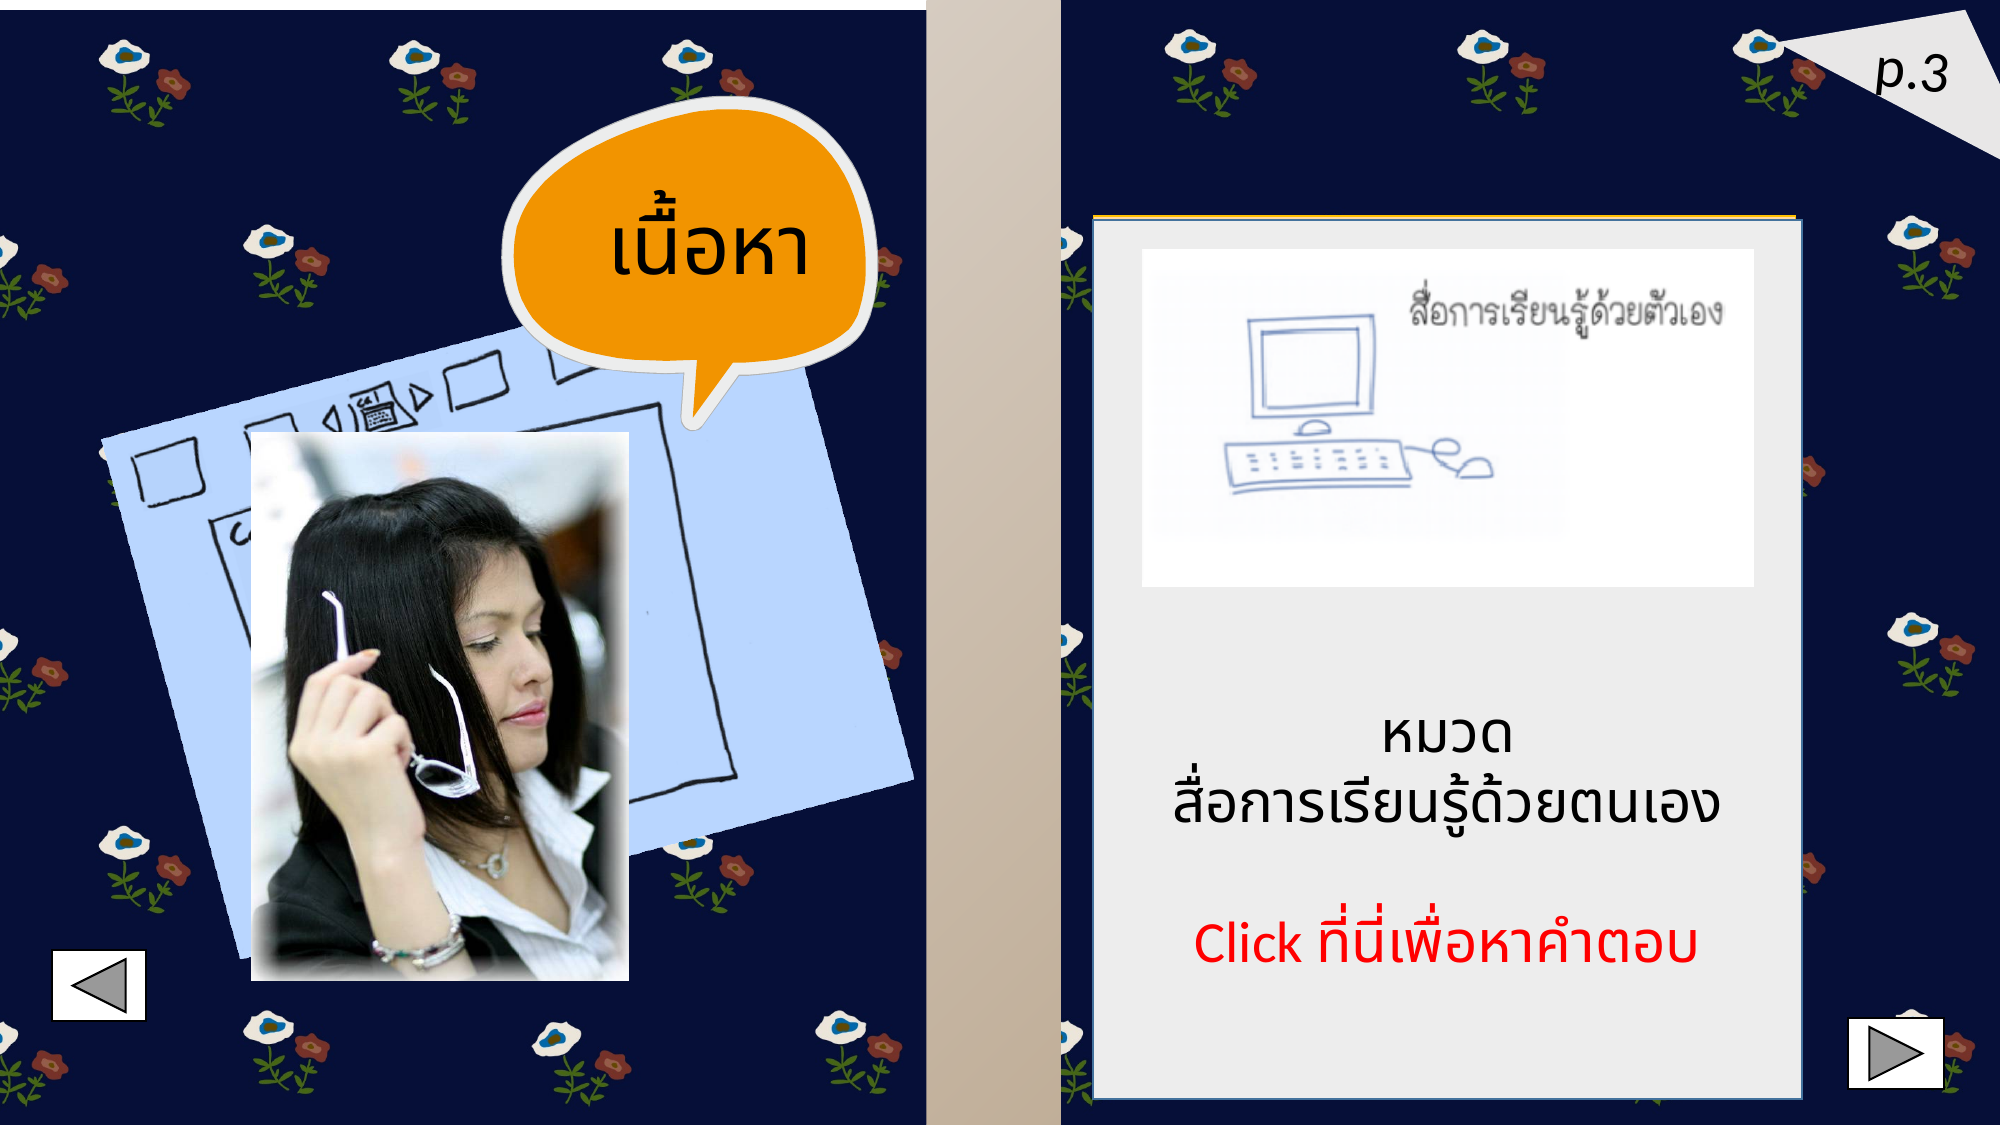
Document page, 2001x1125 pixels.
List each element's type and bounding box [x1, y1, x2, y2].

text_box [925, 0, 1060, 1125]
picture [1060, 0, 2000, 1125]
text_box [501, 95, 879, 432]
picture [0, 10, 927, 1125]
